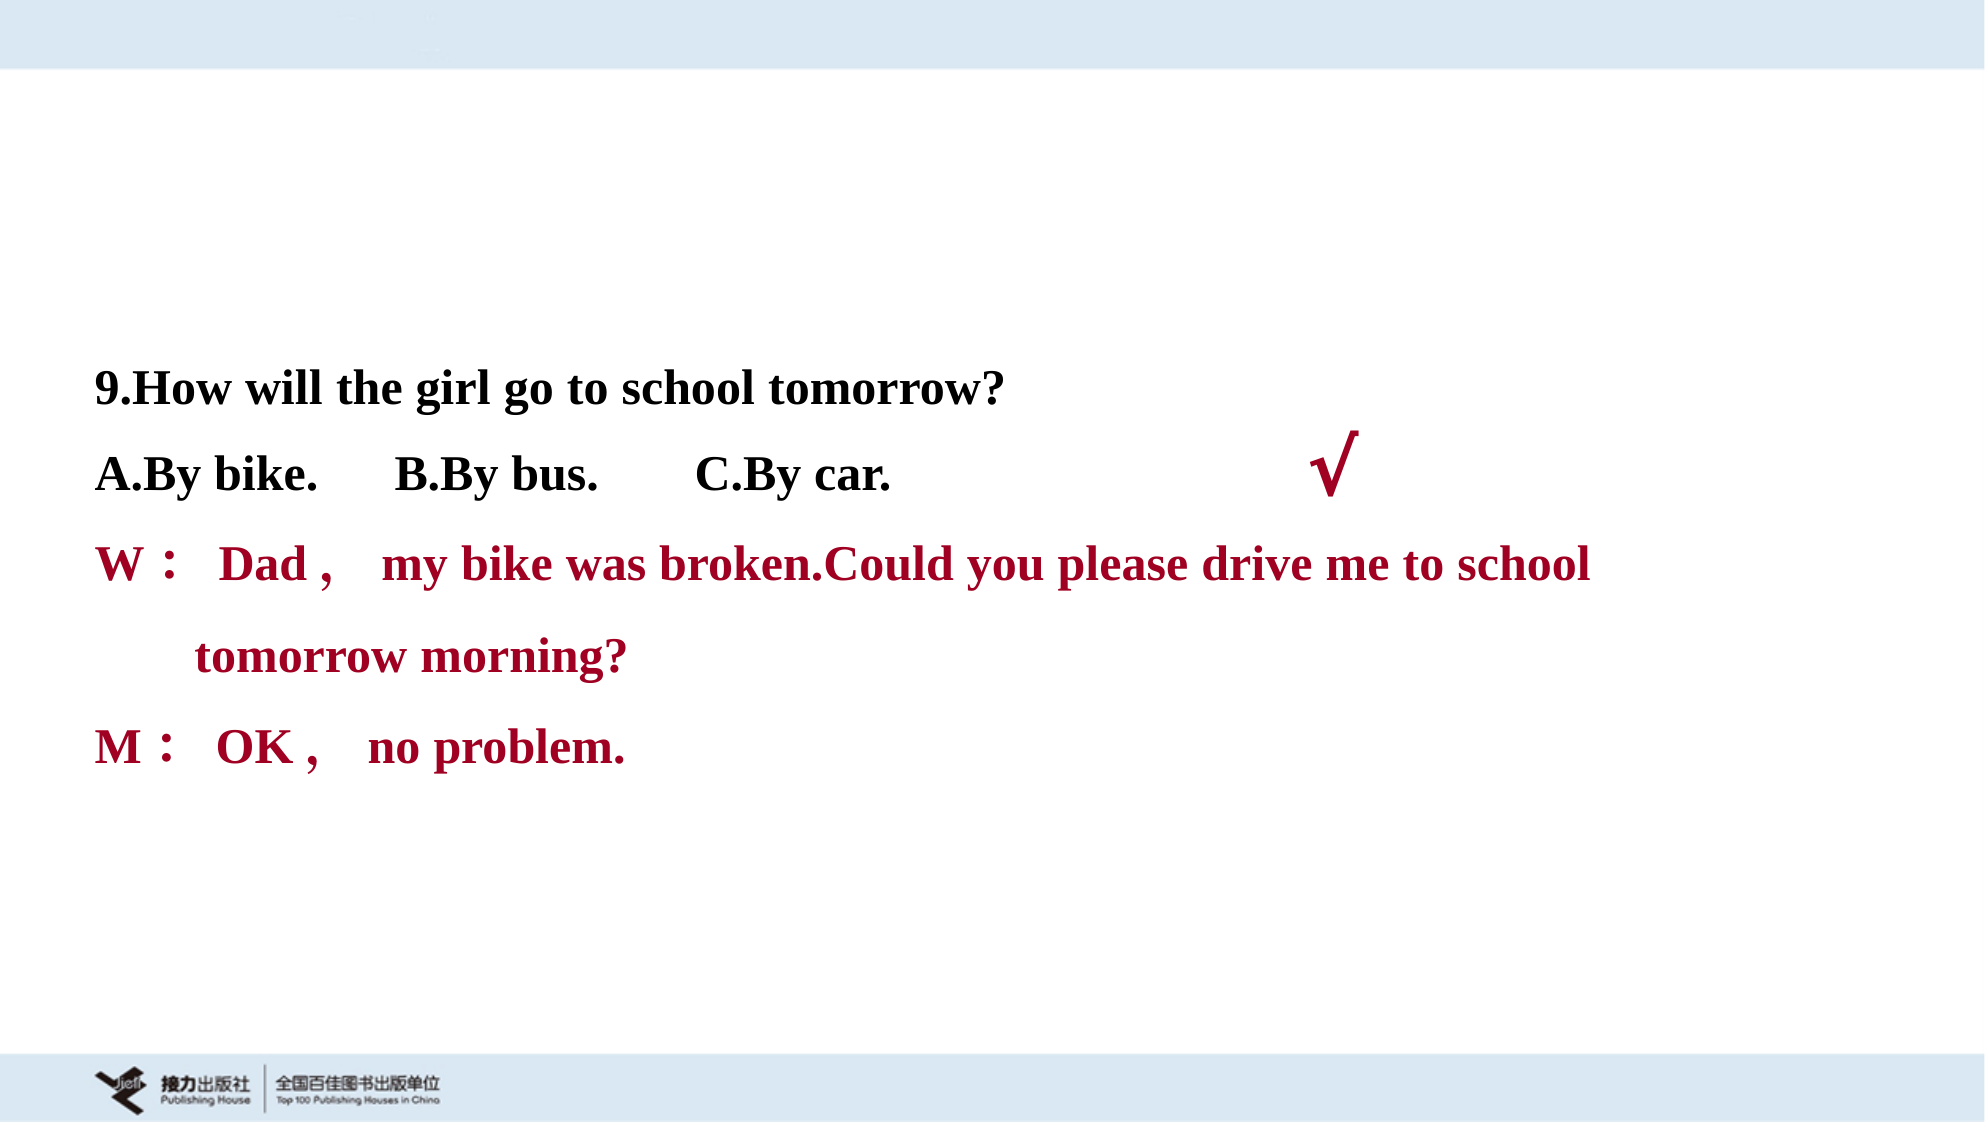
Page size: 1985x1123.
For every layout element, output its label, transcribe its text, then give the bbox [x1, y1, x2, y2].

text_box 9.How will the girl go to school tomorrow? [94, 326, 1892, 412]
text_box A.By bike. B.By bus. C.By car. [94, 412, 1892, 498]
text_box √ [1307, 418, 1359, 511]
picture [0, 0, 1985, 1122]
text_box W：Dad，my bike was broken.Could you please drive me to school tomorrow morning? M：OK，no problem. [94, 498, 1892, 774]
